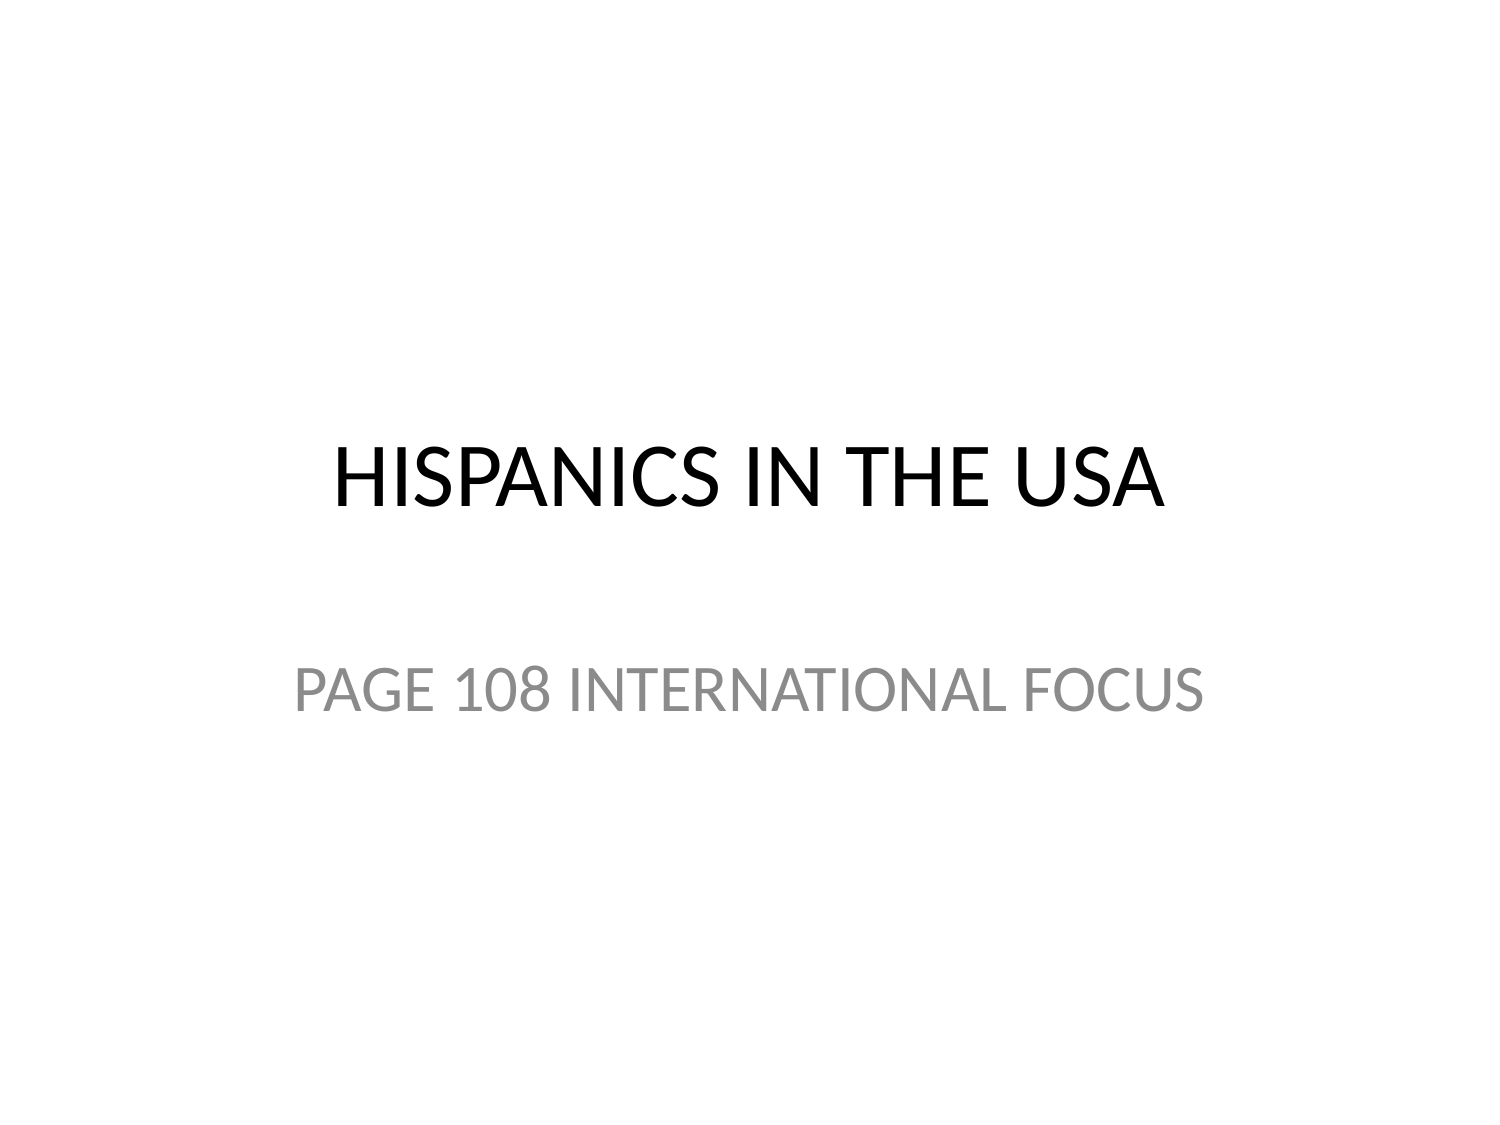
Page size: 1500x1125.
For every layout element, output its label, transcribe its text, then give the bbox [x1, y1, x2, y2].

title HISPANICS IN THE USA [112, 349, 1388, 591]
subtitle PAGE 108 INTERNATIONAL FOCUS [225, 637, 1275, 925]
